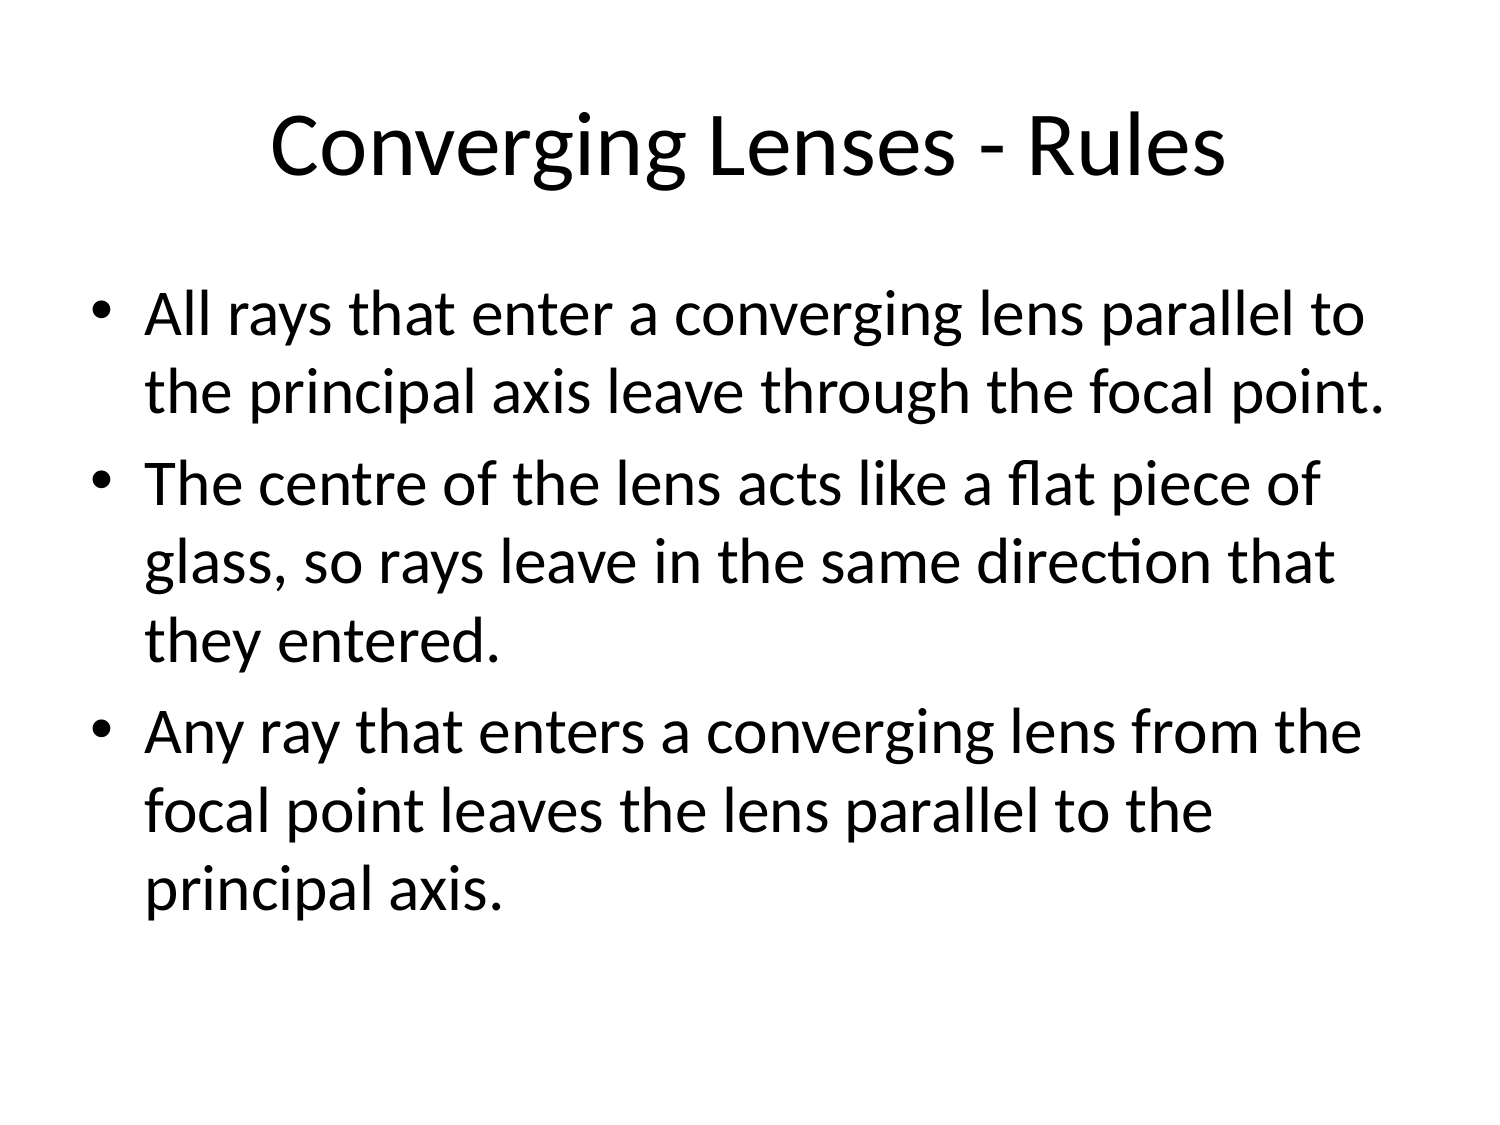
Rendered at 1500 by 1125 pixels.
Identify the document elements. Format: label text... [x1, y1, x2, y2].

list All rays that enter a converging lens parallel to the principal axis leave through the focal point. The centre of the lens acts like a flat piece of glass, so rays leave in the same direction that they entered. Any ray that enters a converging lens from the focal point leaves the lens parallel to the principal axis. [75, 262, 1425, 1005]
title Converging Lenses - Rules [75, 45, 1425, 233]
